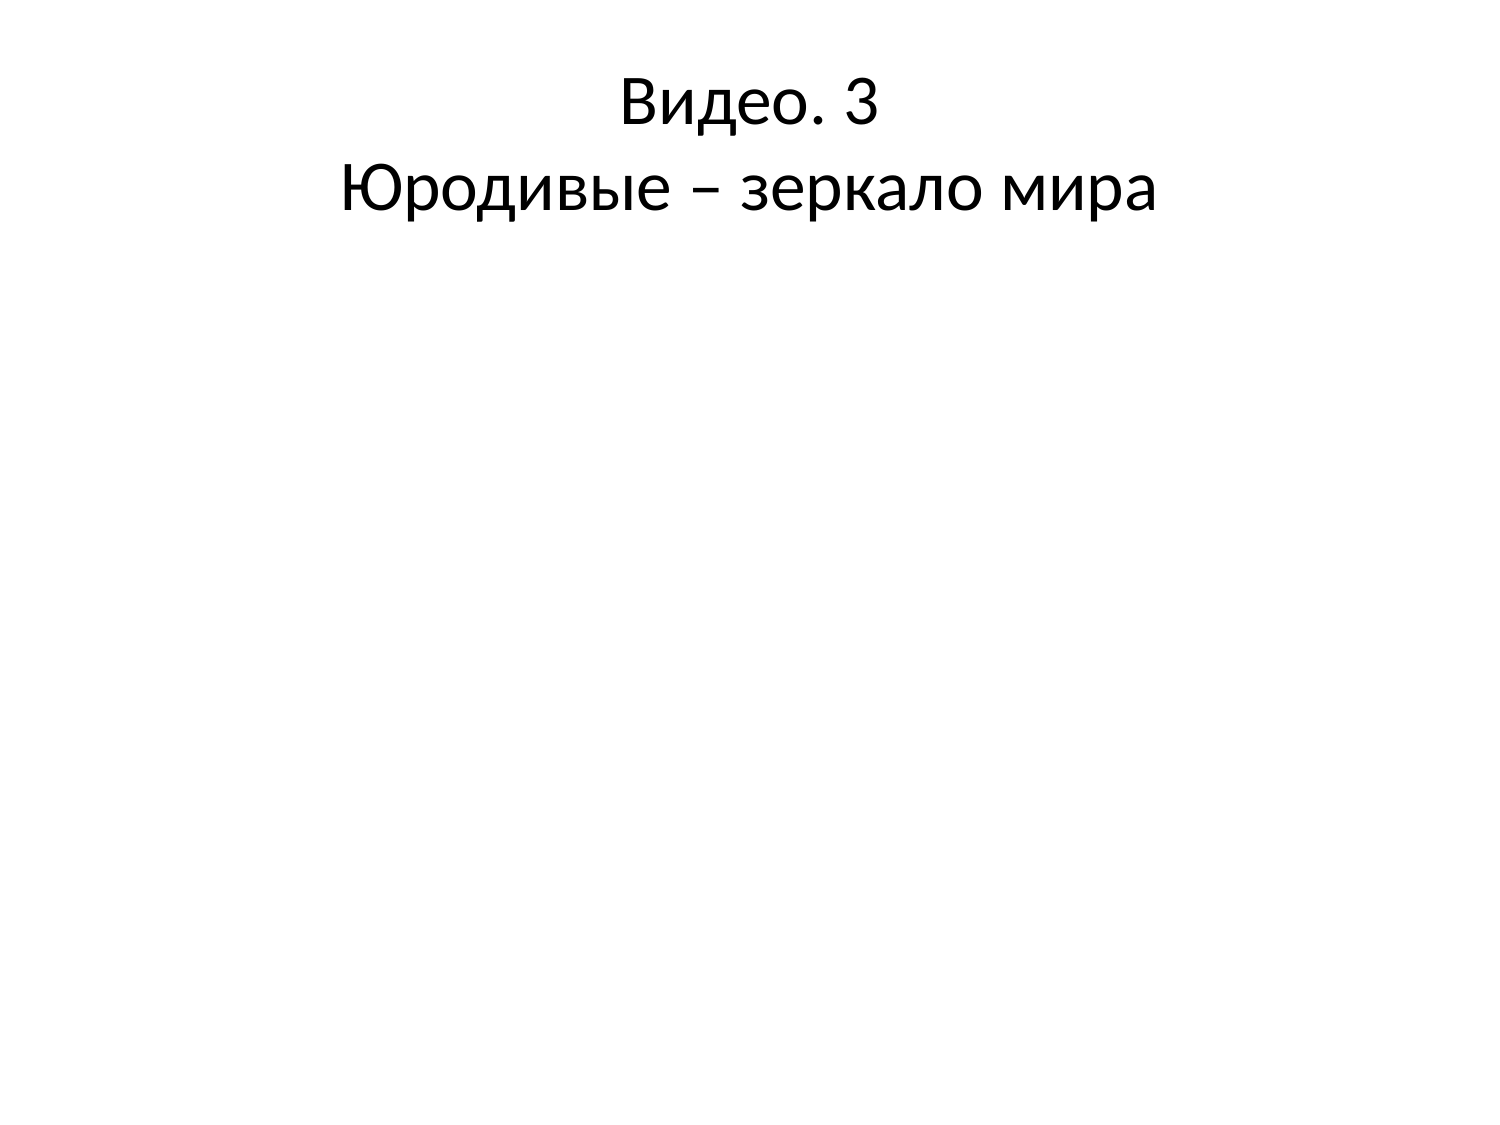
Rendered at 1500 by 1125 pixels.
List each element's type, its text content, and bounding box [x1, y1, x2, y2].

title Видео. 3 Юродивые – зеркало мира [75, 45, 1425, 233]
